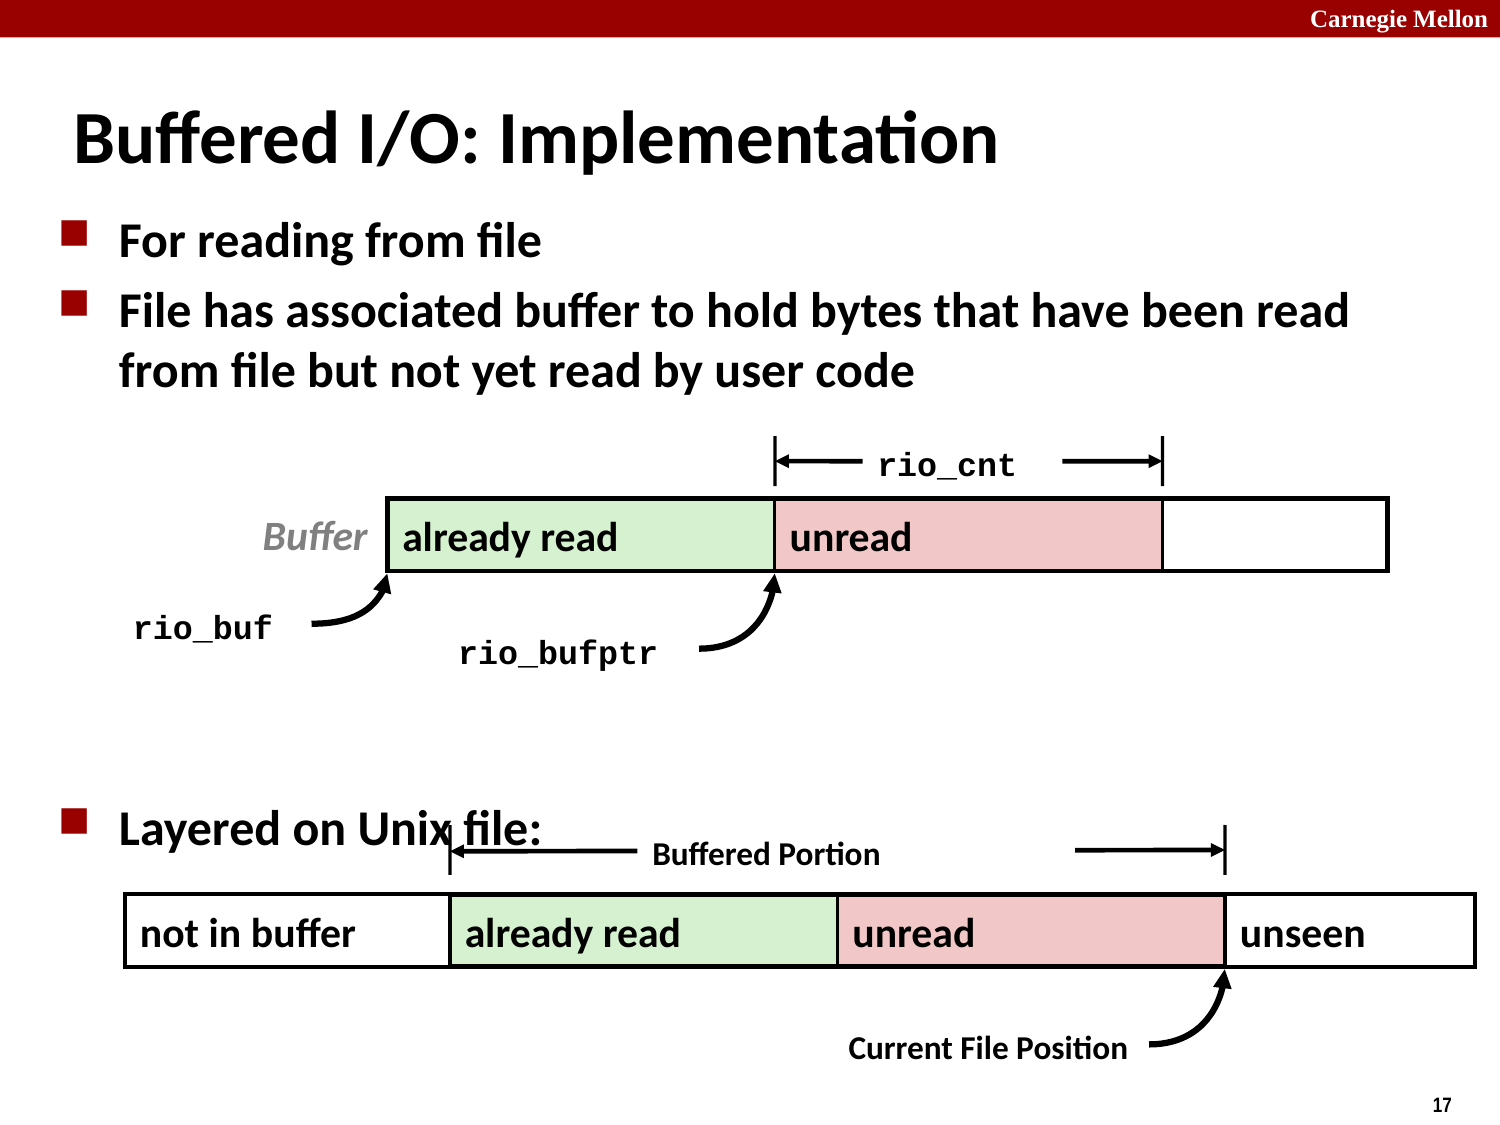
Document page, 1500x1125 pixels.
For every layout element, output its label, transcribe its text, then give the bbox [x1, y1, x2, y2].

text_box [450, 845, 637, 858]
text_box Current File Position [718, 1019, 1144, 1075]
text_box [1063, 455, 1163, 468]
text_box rio_bufptr [443, 623, 706, 679]
text_box [1075, 843, 1225, 857]
text_box Buffer [247, 501, 383, 567]
text_box [699, 573, 780, 649]
text_box rio_cnt [862, 436, 1063, 491]
list For reading from file File has associated buffer to hold bytes that have been read from file but not yet read by user code Layered on Unix file: [47, 199, 1411, 851]
text_box not in buffer [125, 894, 450, 967]
text_box [387, 498, 1388, 572]
title Buffered I/O: Implementation [58, 71, 1305, 197]
text_box [311, 573, 392, 624]
text_box unseen [1224, 894, 1475, 967]
text_box [774, 454, 862, 468]
text_box [1149, 969, 1230, 1045]
text_box Buffered Portion [637, 824, 1075, 880]
text_box [450, 894, 1224, 967]
text_box rio_buf [118, 598, 289, 654]
